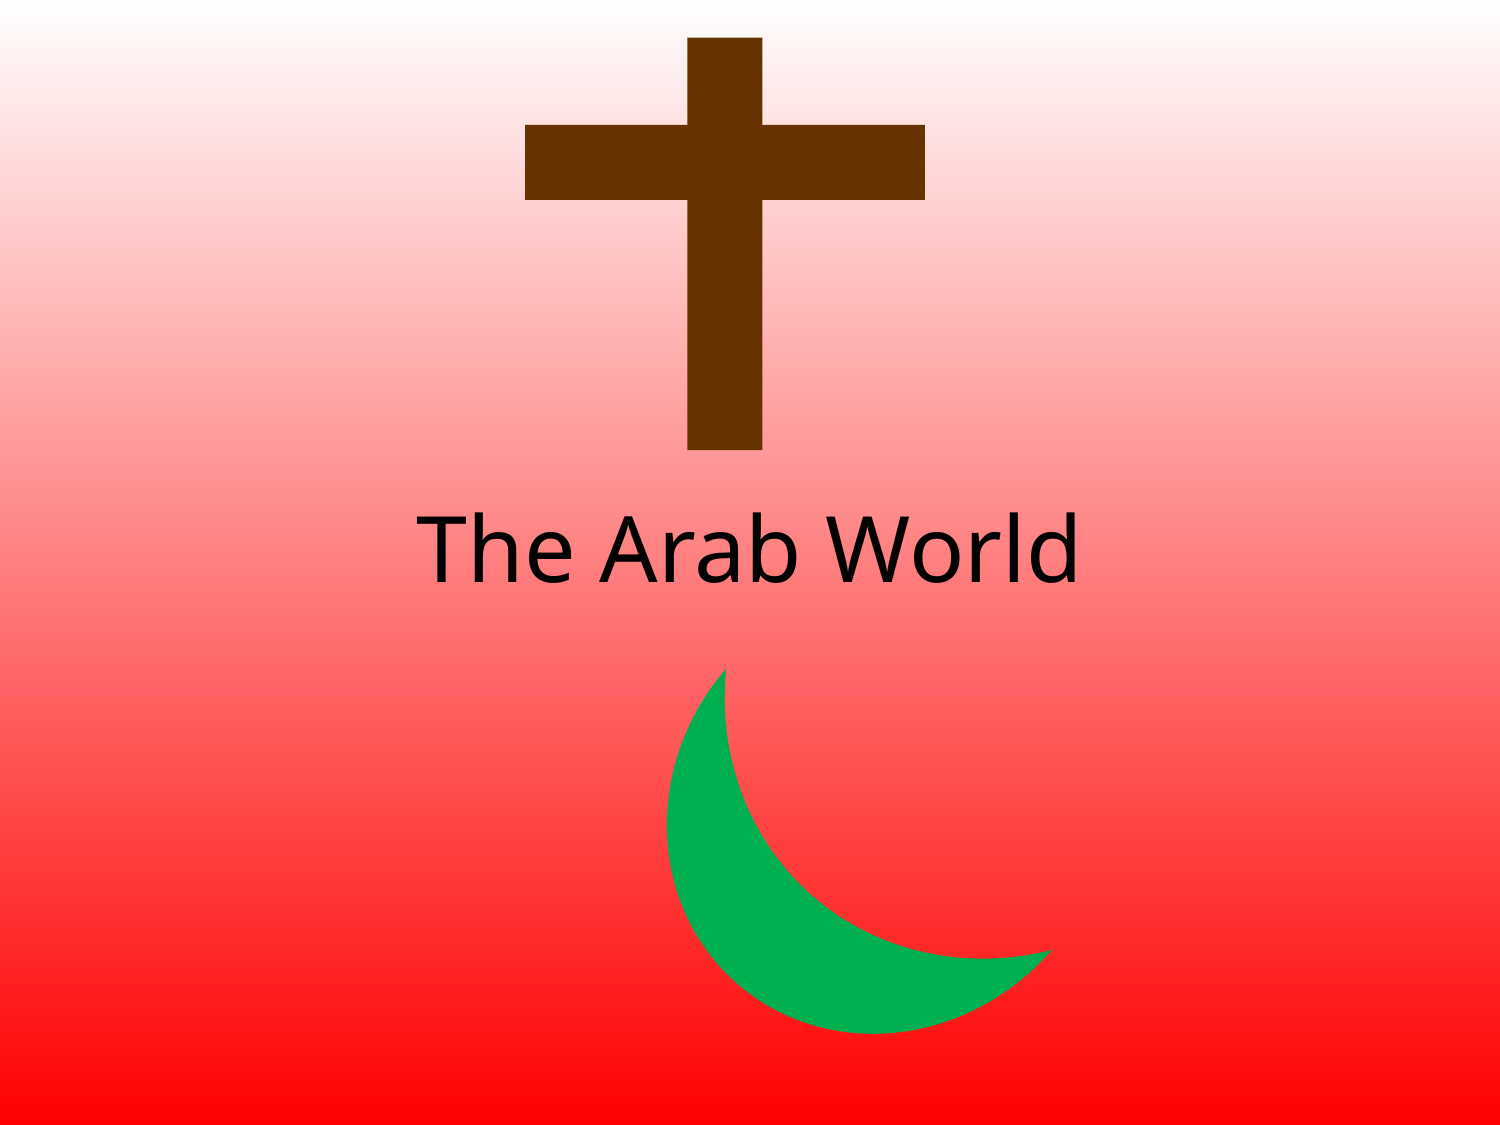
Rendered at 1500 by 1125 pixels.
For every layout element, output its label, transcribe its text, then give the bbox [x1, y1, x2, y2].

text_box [524, 37, 926, 451]
text_box [664, 666, 1054, 1036]
title The Arab World [112, 425, 1388, 667]
